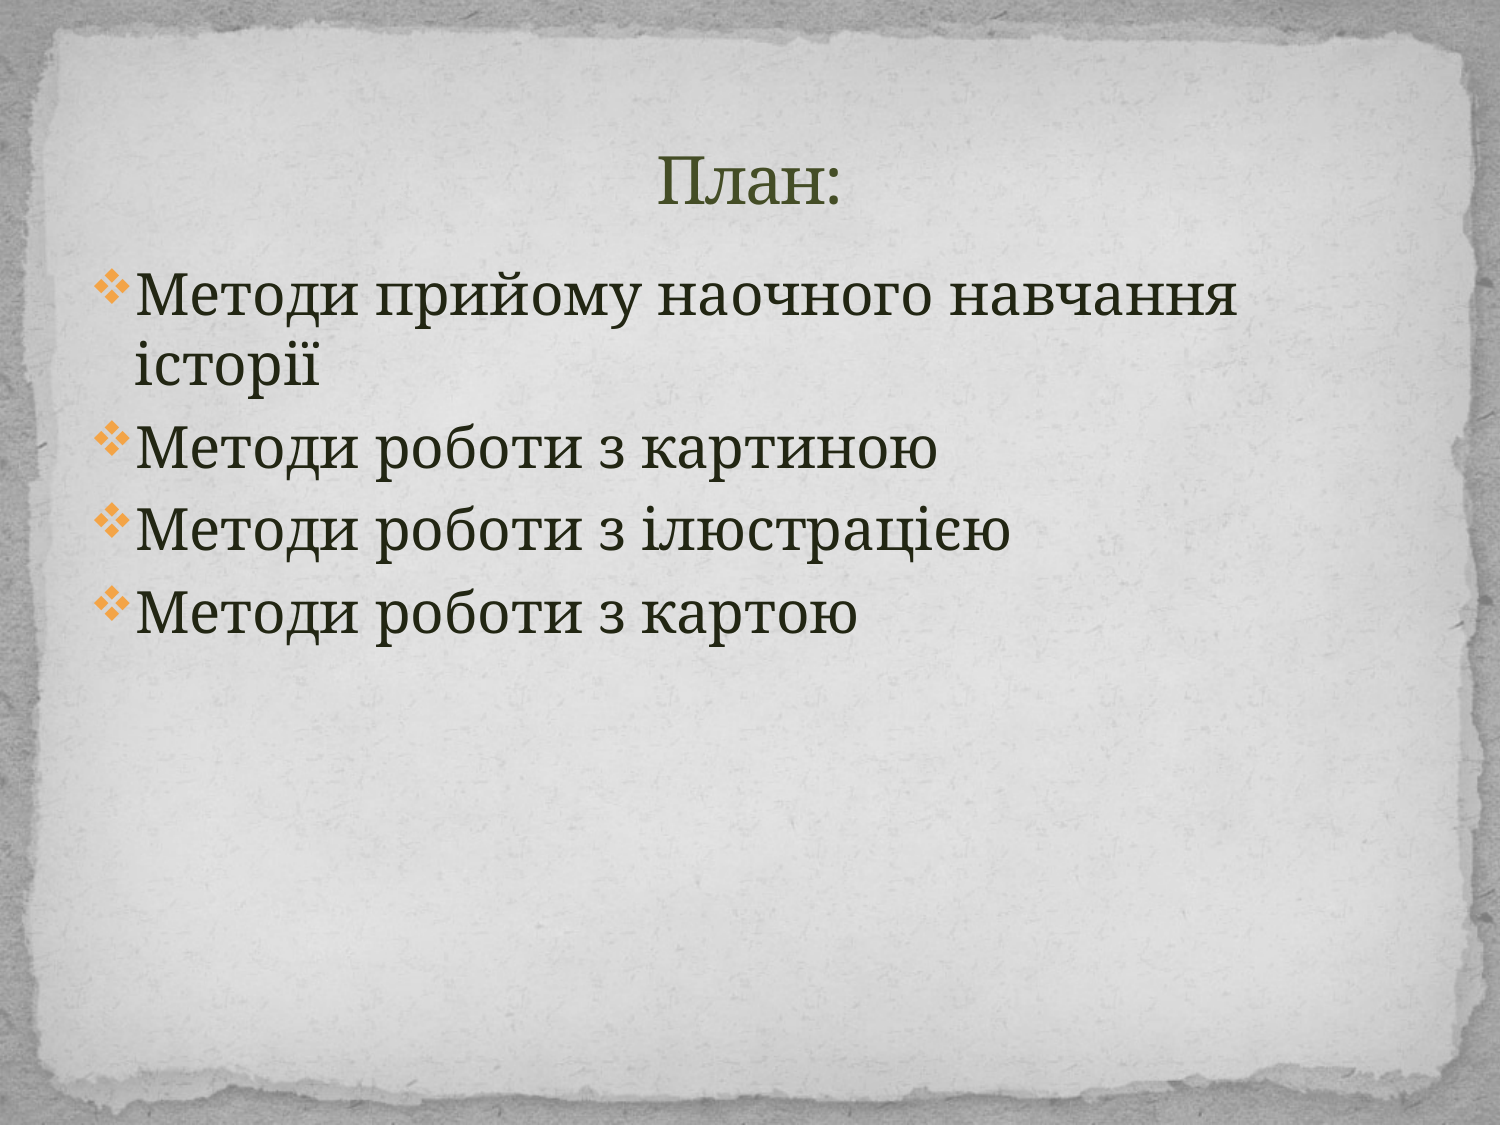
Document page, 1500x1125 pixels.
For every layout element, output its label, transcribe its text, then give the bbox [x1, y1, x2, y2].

title План: [74, 24, 1425, 225]
list Методи прийому наочного навчання історії Методи роботи з картиною Методи роботи з ілюстрацією Методи роботи з картою [75, 249, 1425, 1000]
